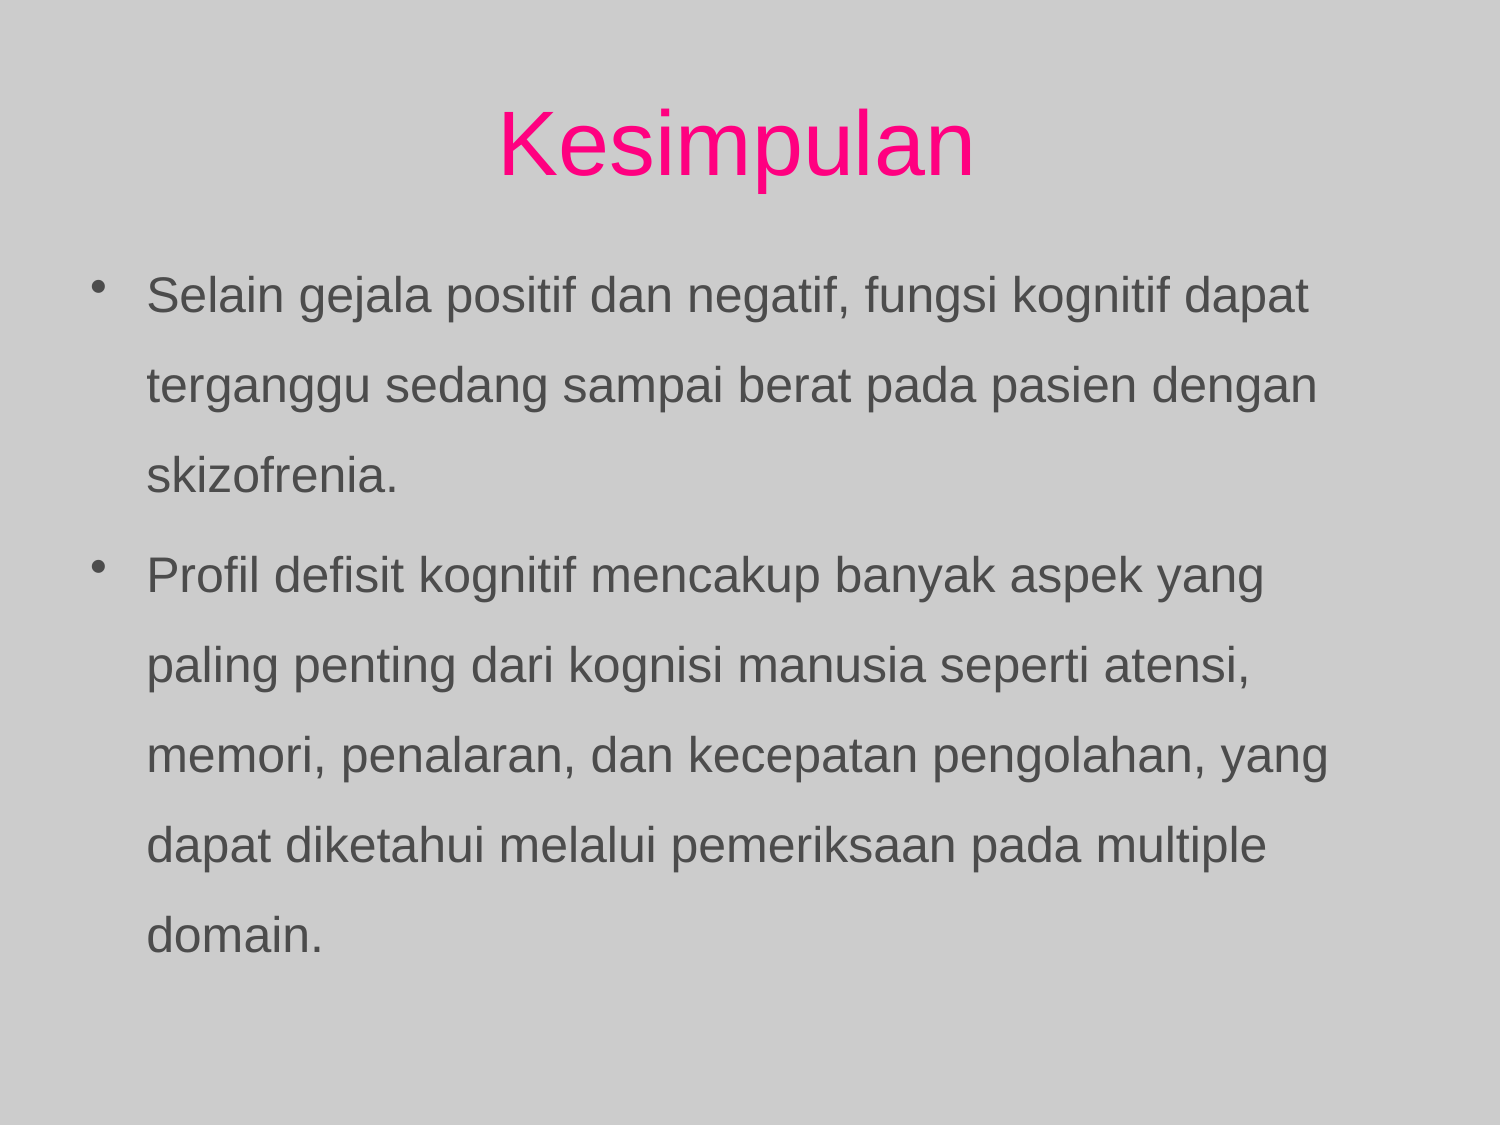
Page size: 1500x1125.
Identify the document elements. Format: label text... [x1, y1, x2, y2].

list Selain gejala positif dan negatif, fungsi kognitif dapat terganggu sedang sampai berat pada pasien dengan skizofrenia. Profil defisit kognitif mencakup banyak aspek yang paling penting dari kognisi manusia seperti atensi, memori, penalaran, dan kecepatan pengolahan, yang dapat diketahui melalui pemeriksaan pada multiple domain. [74, 224, 1426, 833]
title Kesimpulan [74, 44, 1426, 224]
